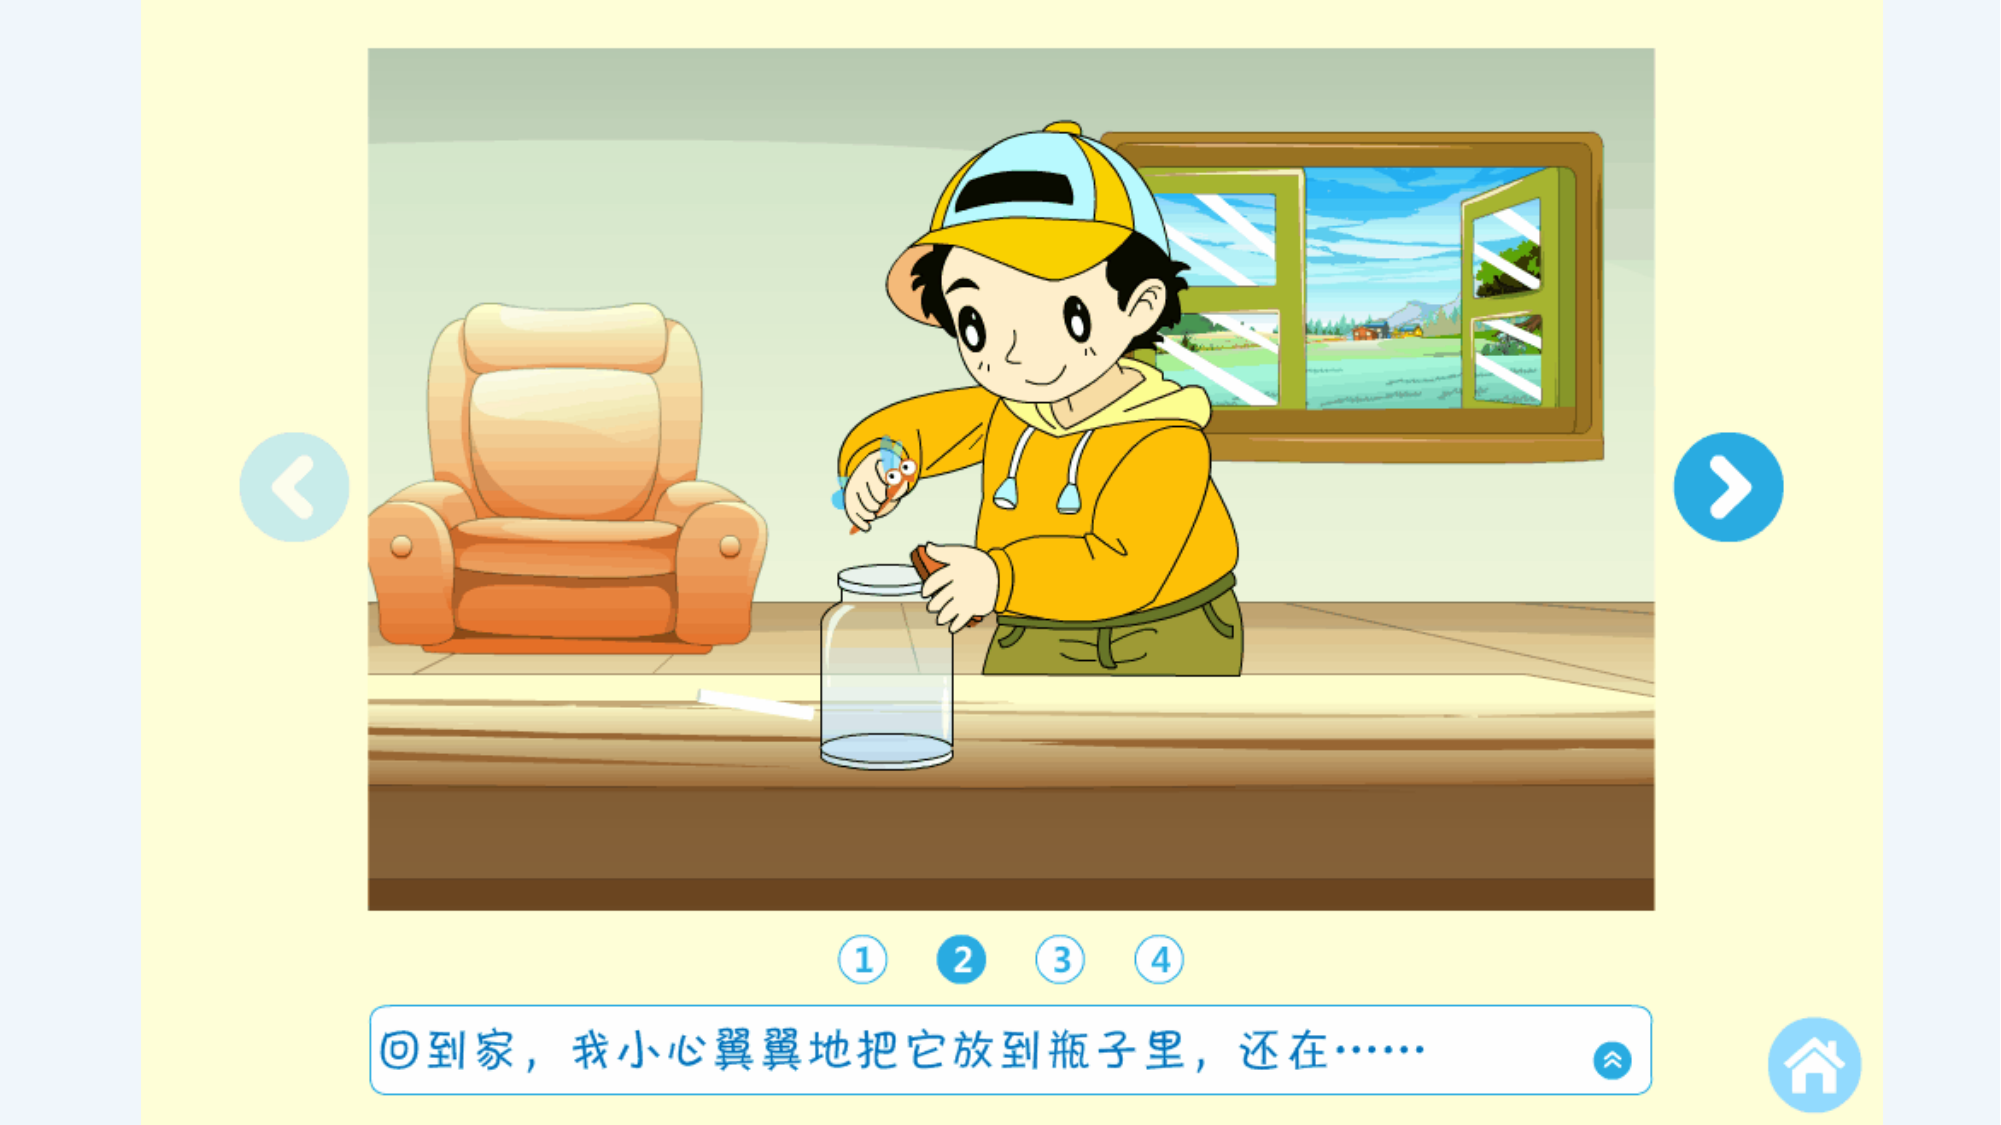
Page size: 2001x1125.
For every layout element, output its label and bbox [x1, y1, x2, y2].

picture [141, 0, 1883, 1125]
